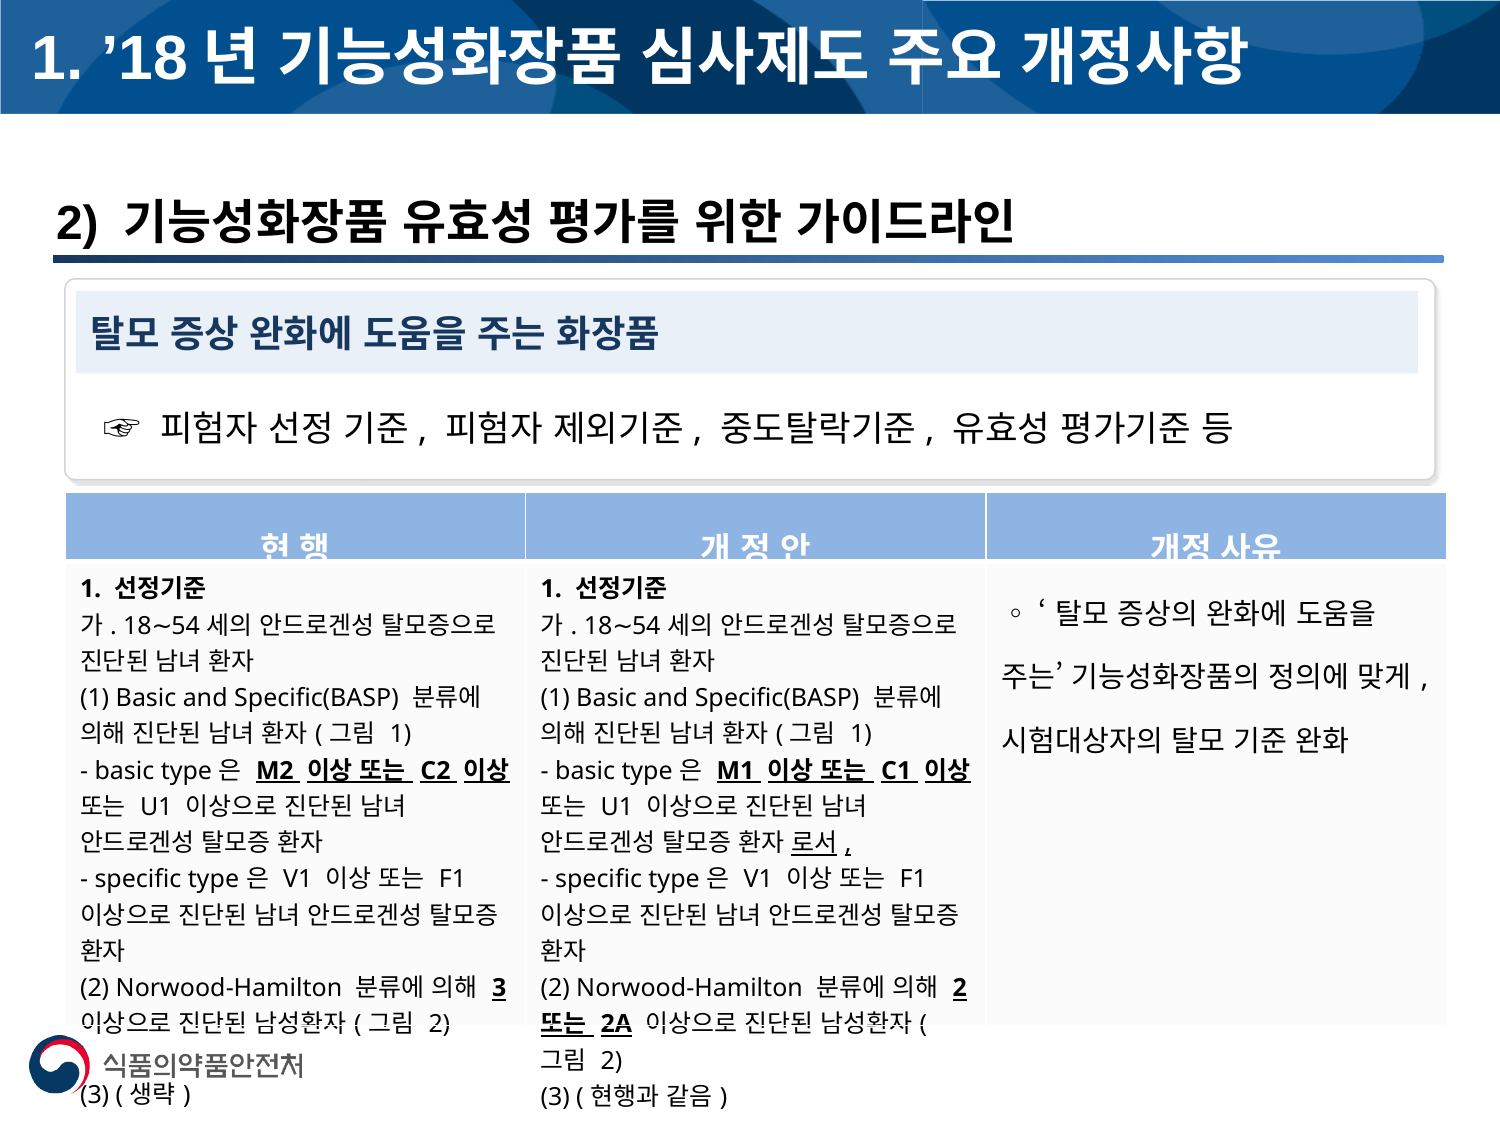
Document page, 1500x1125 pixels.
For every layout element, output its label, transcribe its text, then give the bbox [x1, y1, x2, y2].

table_header 현 행 [66, 493, 525, 559]
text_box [0, 0, 1500, 114]
table_cell 1. 선정기준 가. 18∼54세의 안드로겐성 탈모증으로 진단된 남녀 환자 (1) Basic and Specific(BASP) 분류에 의해 진단된 남녀 환자(그림 1) - basic type은 M2 이상 또는 C2 이상 또는 U1 이상으로 진단된 남녀 안드로겐성 탈모증 환자 - specific type은 V1 이상 또는 F1 이상으로 진단된 남녀 안드로겐성 탈모증 환자 (2) Norwood-Hamilton 분류에 의해 3 이상으로 진단된 남성환자(그림 2) (3) (생략) [66, 564, 525, 1025]
text_box [64, 278, 1436, 480]
text_box ☞ 피험자 선정 기준, 피험자 제외기준, 중도탈락기준, 유효성 평가기준 등 [88, 397, 1418, 457]
text_box 탈모 증상 완화에 도움을 주는 화장품 [74, 289, 1420, 375]
table_cell 1. 선정기준 가. 18∼54세의 안드로겐성 탈모증으로 진단된 남녀 환자 (1) Basic and Specific(BASP) 분류에 의해 진단된 남녀 환자(그림 1) - basic type은 M1 이상 또는 C1 이상 또는 U1 이상으로 진단된 남녀 안드로겐성 탈모증 환자 로서, - specific type은 V1 이상 또는 F1 이상으로 진단된 남녀 안드로겐성 탈모증 환자 (2) Norwood-Hamilton 분류에 의해 2 또는 2A 이상으로 진단된 남성환자(그림 2) (3) (현행과 같음) [526, 564, 985, 1025]
table_header 개정 사유 [987, 493, 1446, 559]
text_box [51, 253, 1446, 265]
text_box 2) 기능성화장품 유효성 평가를 위한 가이드라인 [41, 184, 1471, 257]
table_cell ◦ ‘탈모 증상의 완화에 도움을 주는’ 기능성화장품의 정의에 맞게, 시험대상자의 탈모 기준 완화 [987, 564, 1446, 1025]
table_header 개 정 안 [526, 493, 985, 559]
picture [29, 1035, 302, 1095]
